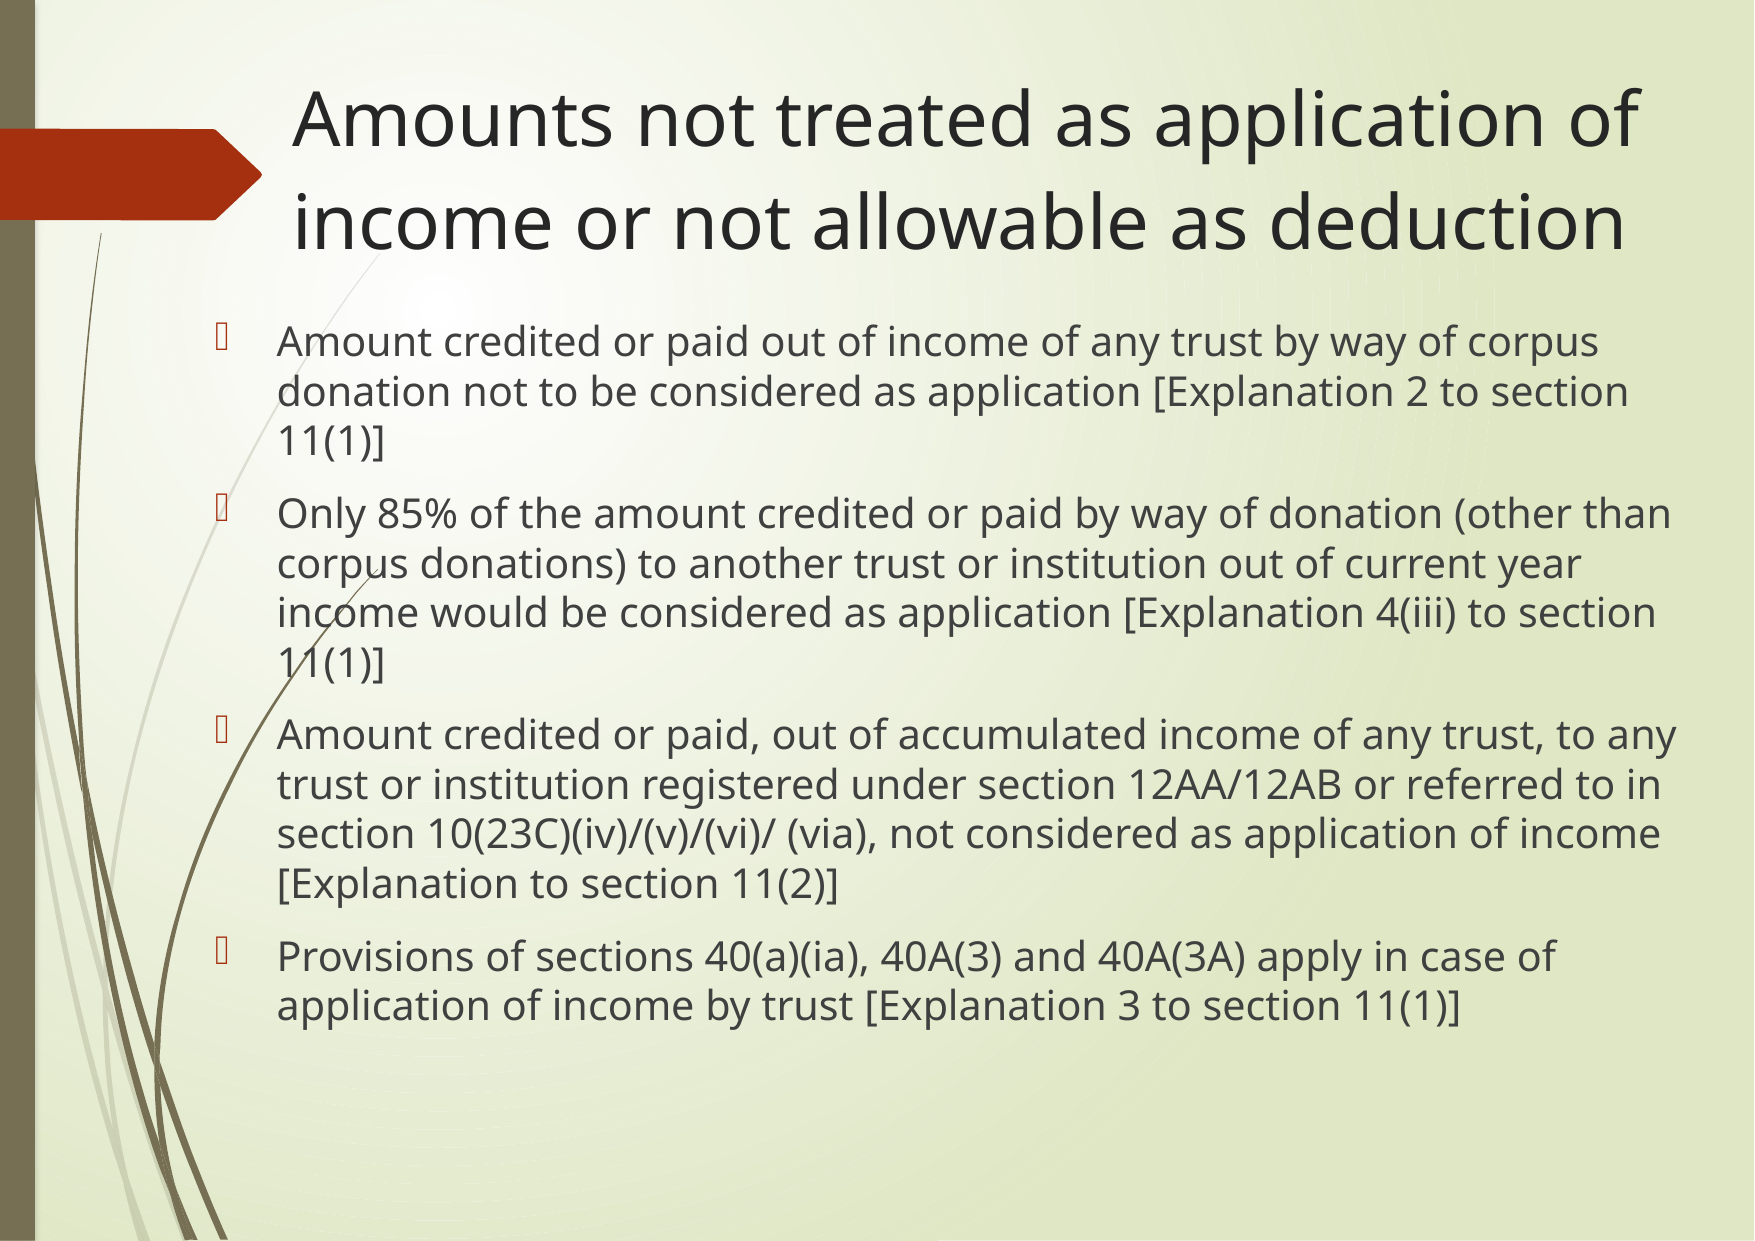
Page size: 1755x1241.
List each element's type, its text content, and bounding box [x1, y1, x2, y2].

title Amounts not treated as application of income or not allowable as deduction [277, 57, 1715, 283]
list Amount credited or paid out of income of any trust by way of corpus donation not to be considered as application [Explanation 2 to section 11(1)] Only 85% of the amount credited or paid by way of donation (other than corpus donations) to another trust or institution out of current year income would be considered as application [Explanation 4(iii) to section 11(1)] Amount credited or paid, out of accumulated income of any trust, to any trust or institution registered under section 12AA/12AB or referred to in section 10(23C)(iv)/(v)/(vi)/ (via), not considered as application of income [Explanation to section 11(2)] Provisions of sections 40(a)(ia), 40A(3) and 40A(3A) apply in case of application of income by trust [Explanation 3 to section 11(1)] [199, 307, 1715, 1158]
